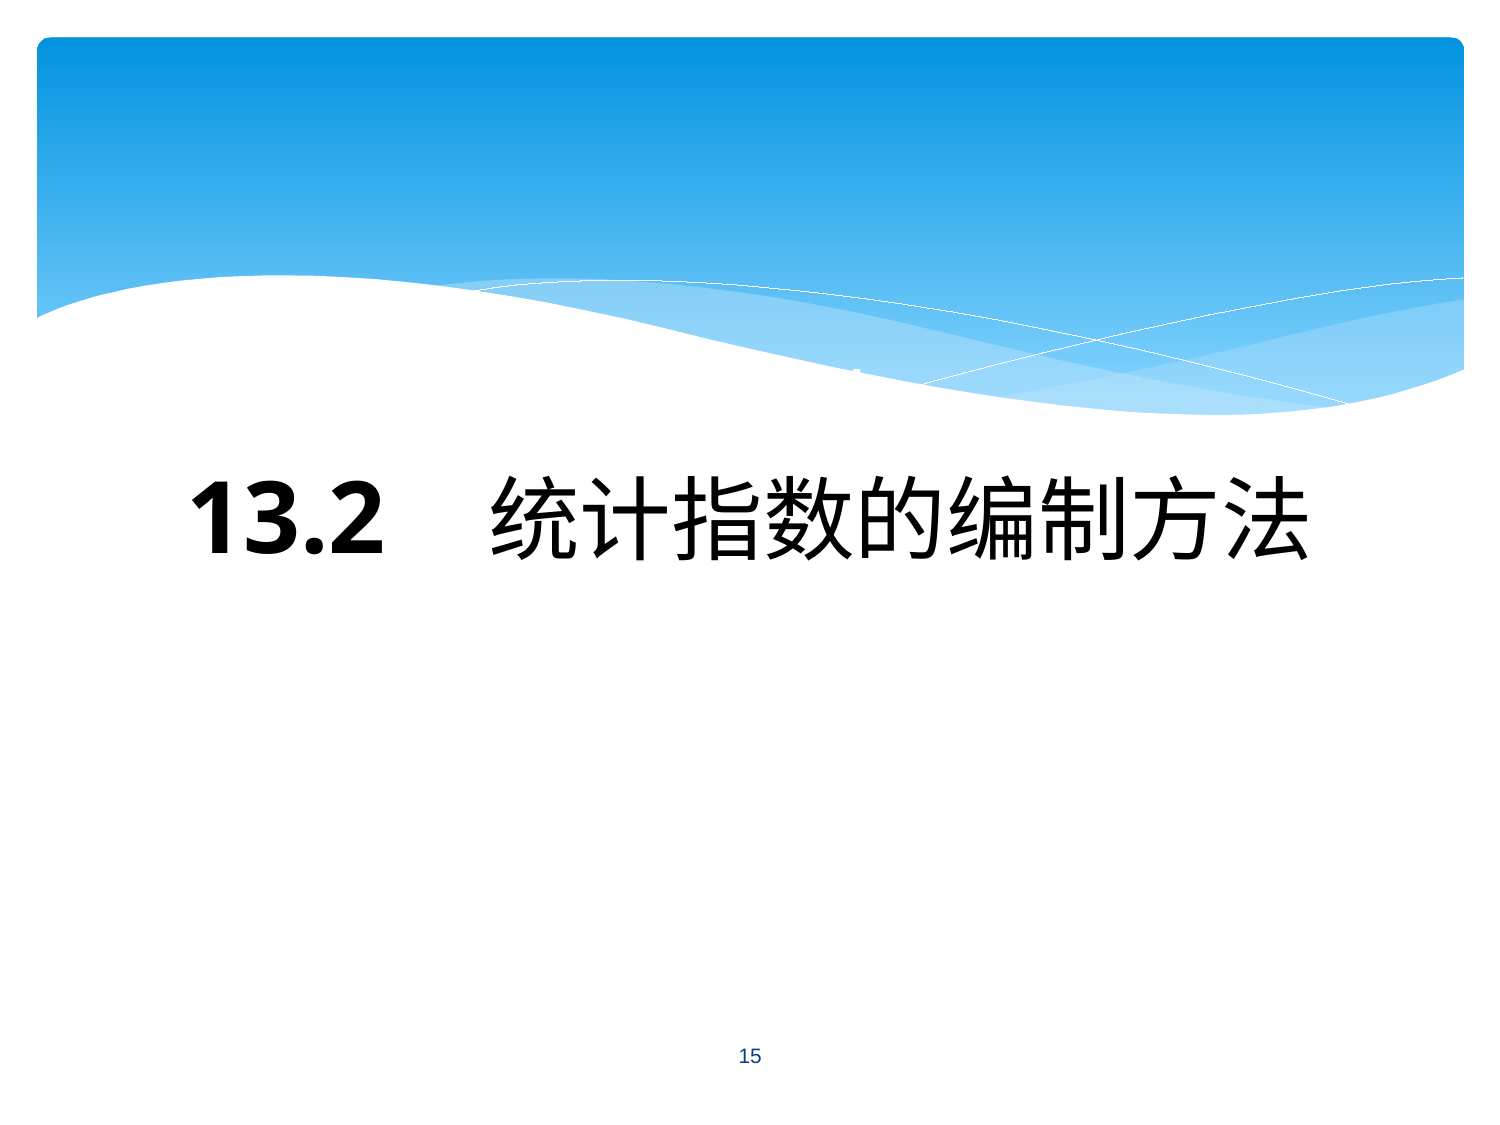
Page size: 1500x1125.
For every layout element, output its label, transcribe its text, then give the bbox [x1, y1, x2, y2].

text_box 13.2 统计指数的编制方法 [0, 446, 1500, 582]
title 第二节 [48, 315, 1450, 446]
slide_number 15 [654, 1025, 846, 1086]
